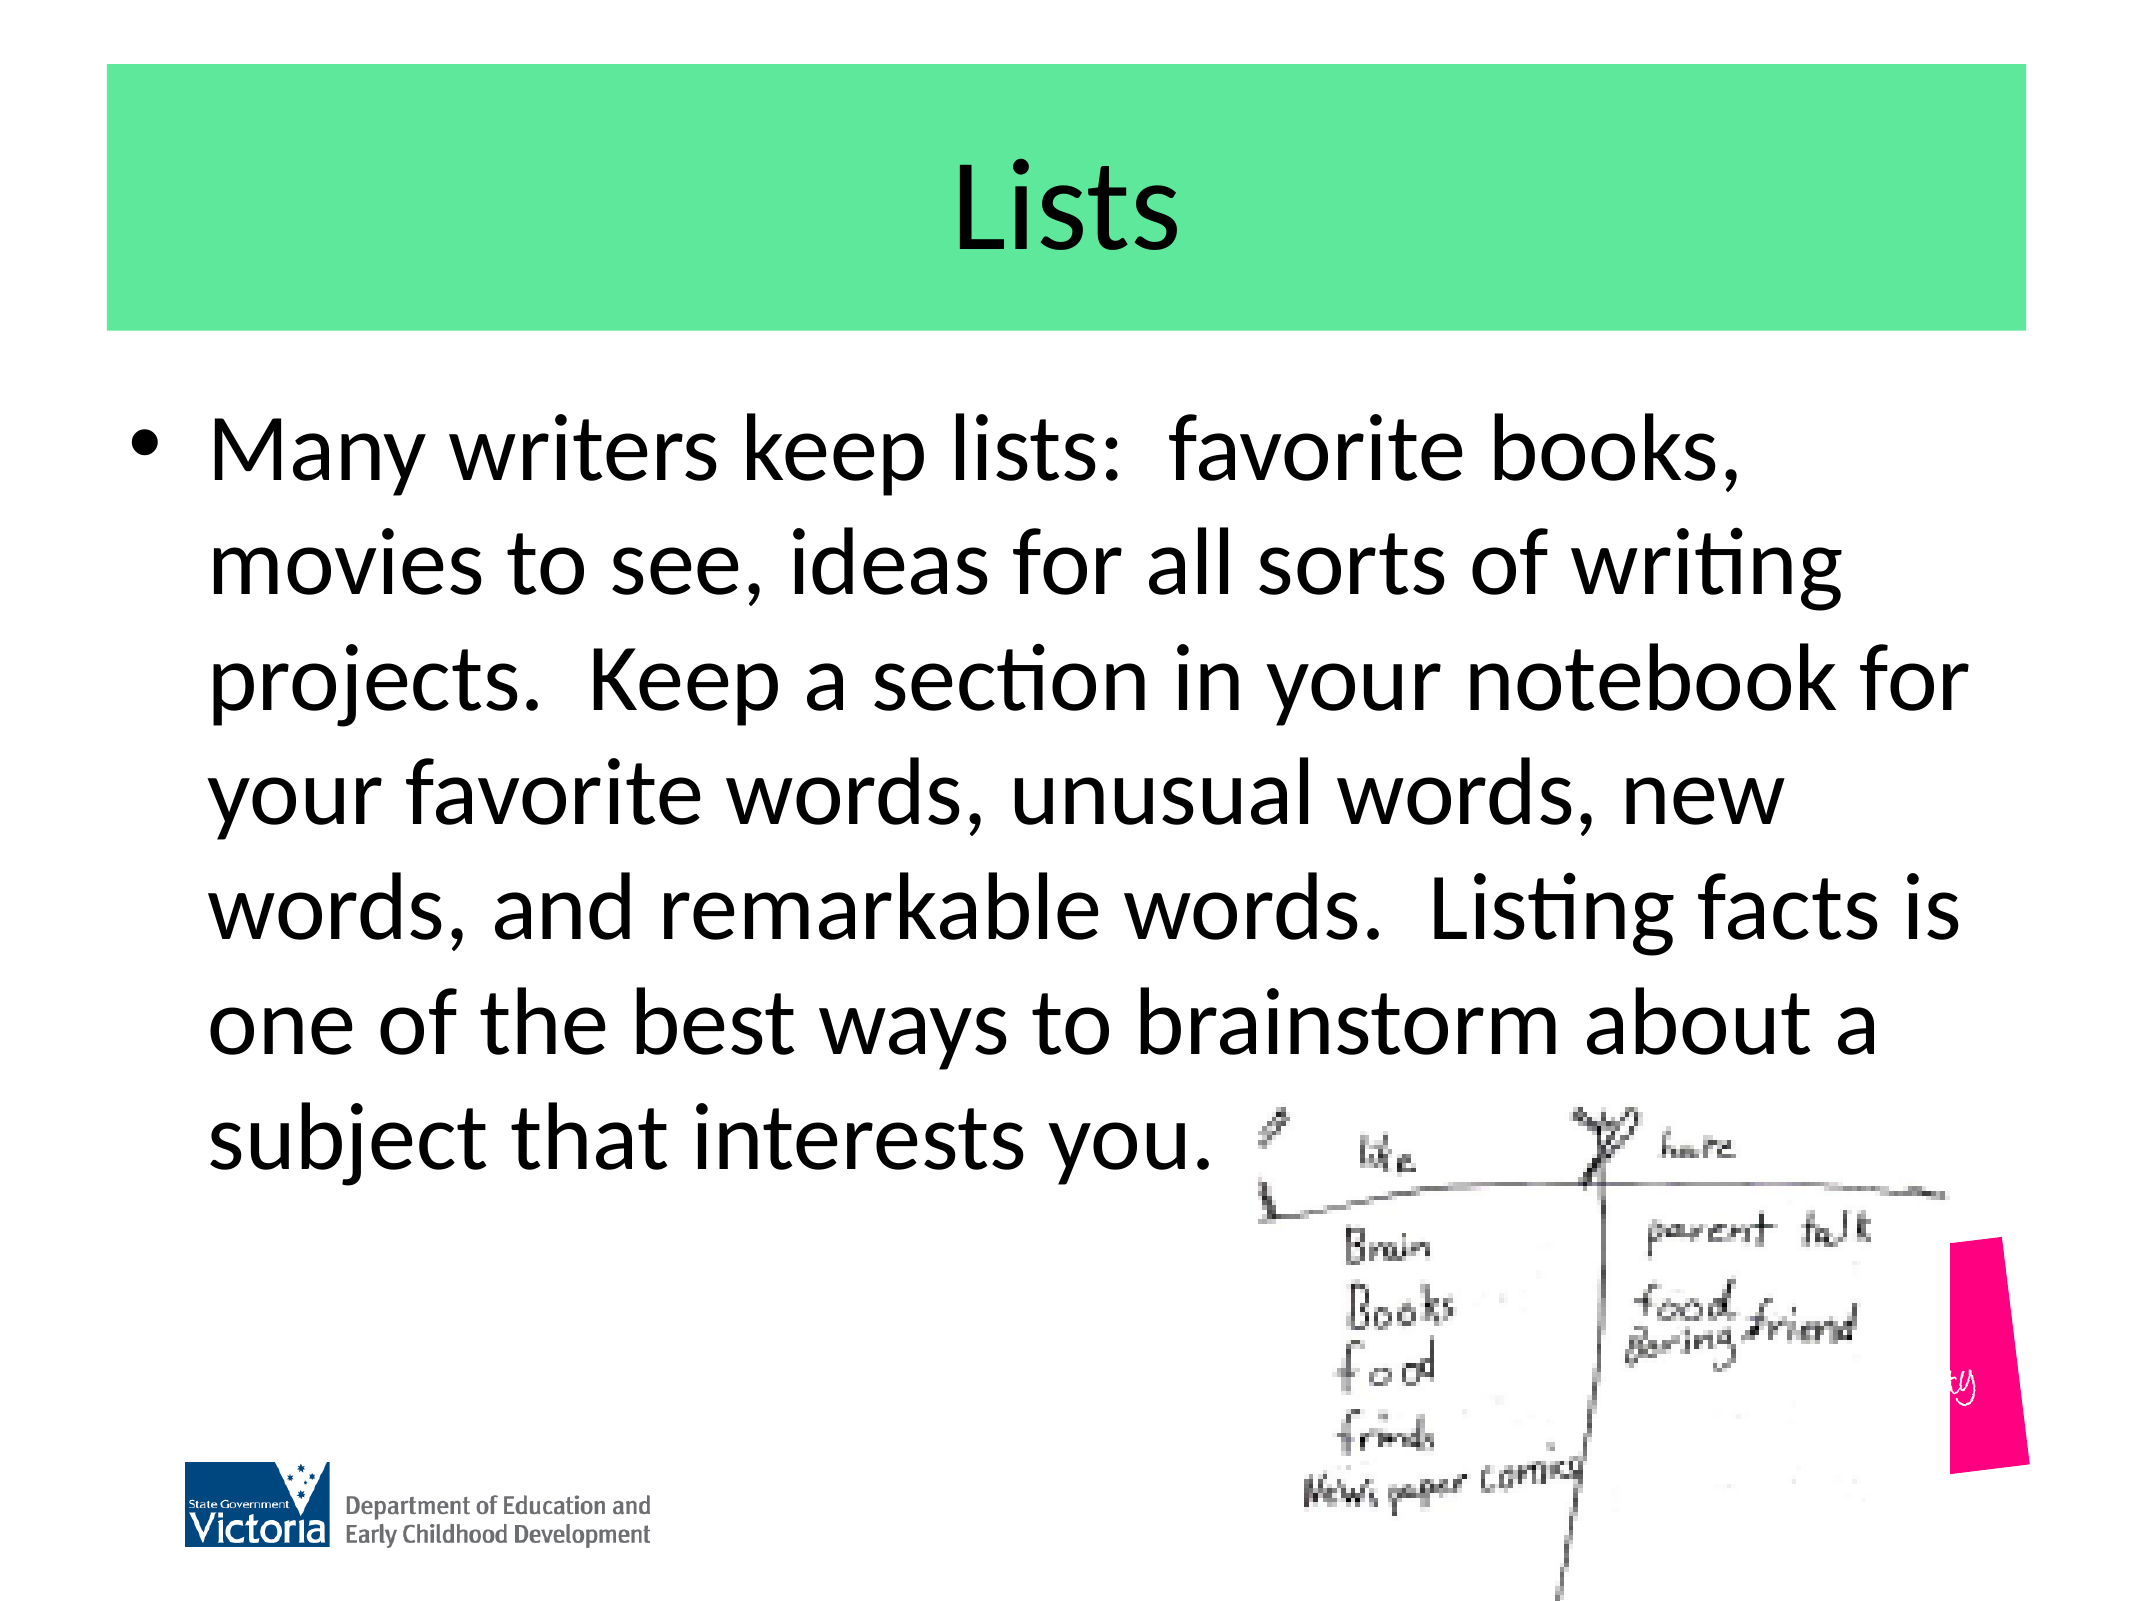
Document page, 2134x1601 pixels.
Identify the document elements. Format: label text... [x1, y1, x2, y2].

title Lists [106, 63, 2027, 331]
list Many writers keep lists: favorite books, movies to see, ideas for all sorts of writing projects. Keep a section in your notebook for your favorite words, unusual words, new words, and remarkable words. Listing facts is one of the best ways to brainstorm about a subject that interests you. [106, 373, 2027, 1430]
picture [185, 1462, 650, 1548]
picture [1249, 1066, 2030, 1601]
